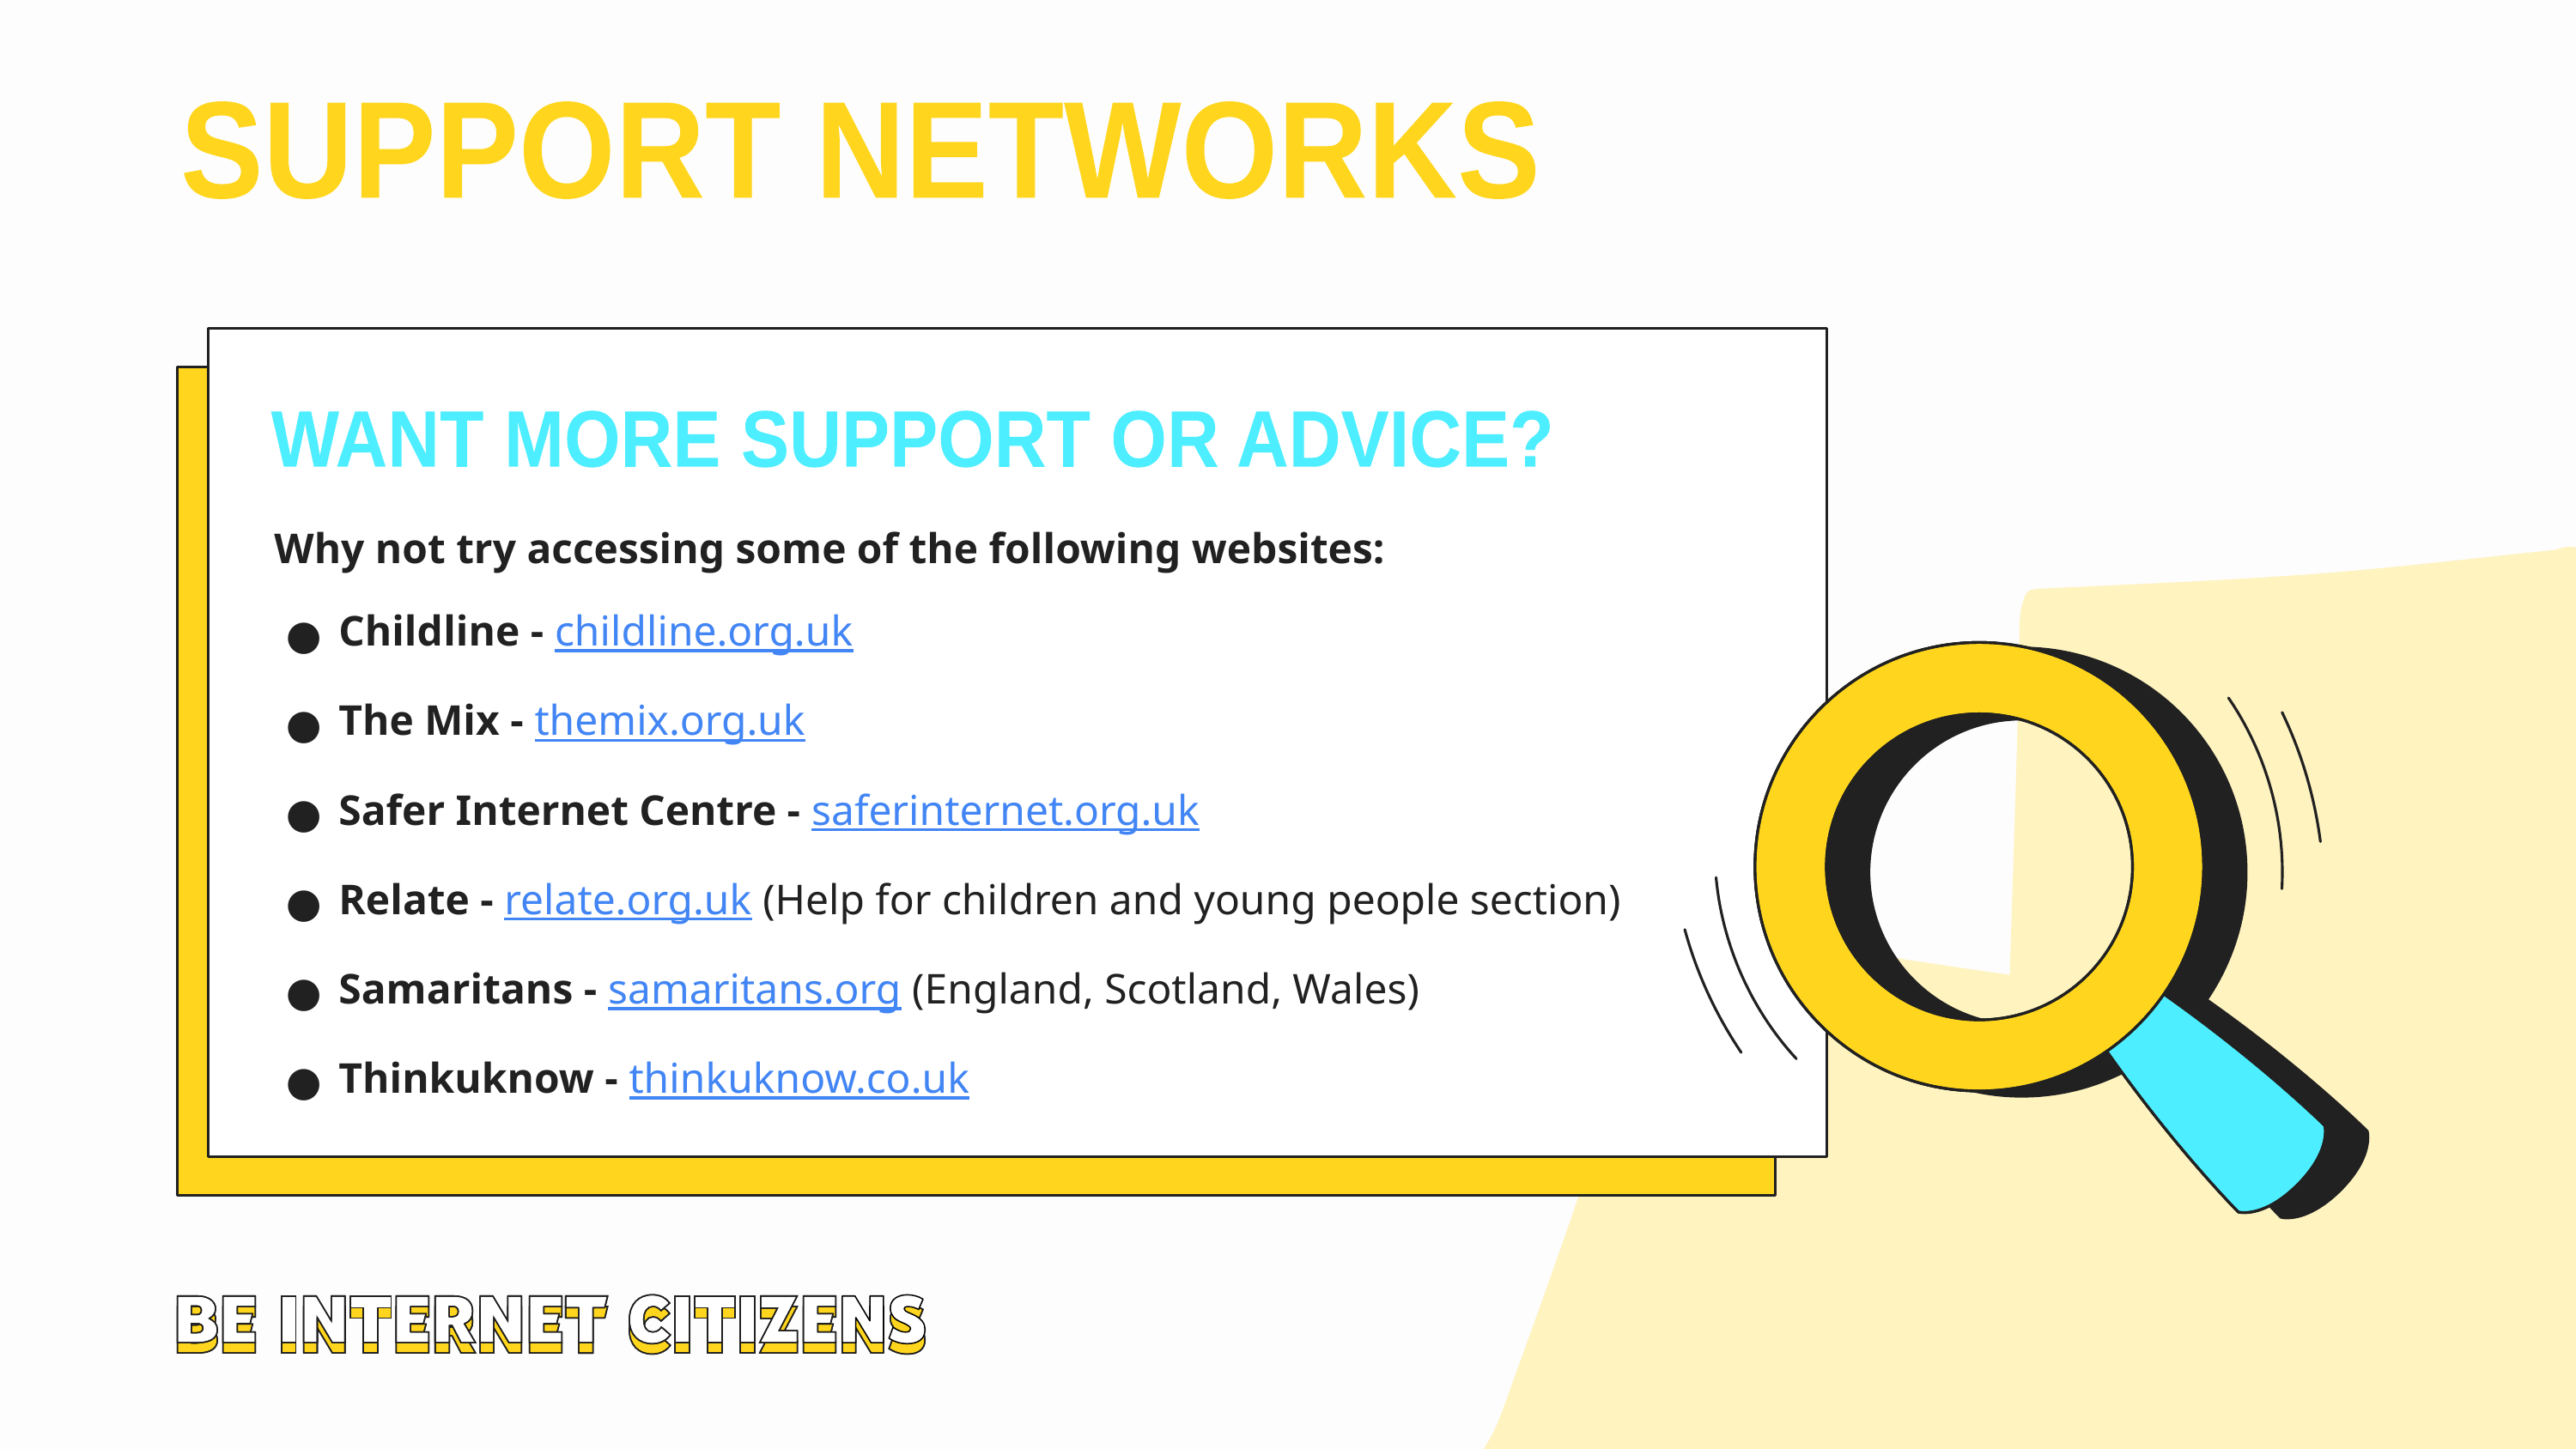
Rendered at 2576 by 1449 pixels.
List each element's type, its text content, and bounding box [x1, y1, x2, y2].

text_box Why not try accessing some of the following websites: Childline - childline.org.uk The Mix - themix.org.uk Safer Internet Centre - saferinternet.org.uk Relate - relate.org.uk (Help for children and young people section) Samaritans - samaritans.org (England, Scotland, Wales) Thinkuknow - thinkuknow.co.uk [261, 504, 1689, 1121]
text_box [208, 328, 1827, 1157]
text_box [2033, 648, 2368, 1218]
text_box [1973, 1052, 2122, 1097]
text_box [177, 367, 1776, 1196]
text_box [1483, 547, 2576, 1449]
text_box [1826, 714, 2017, 1020]
text_box [1754, 642, 2204, 1090]
text_box [2107, 994, 2326, 1212]
